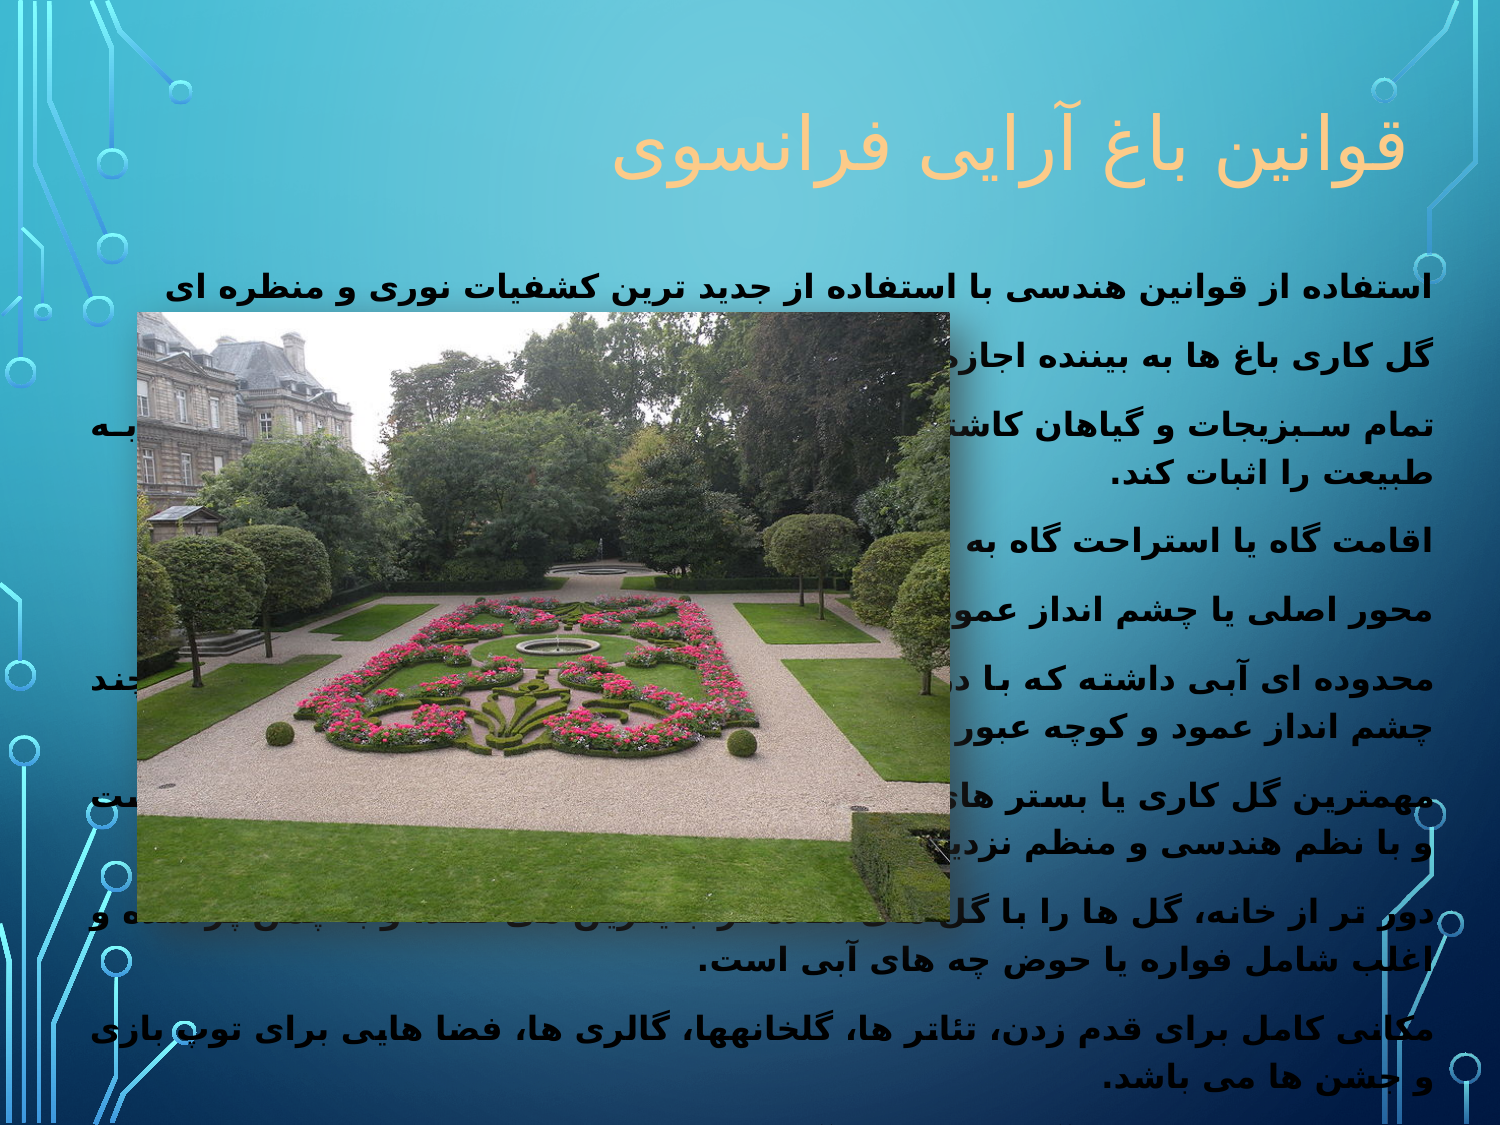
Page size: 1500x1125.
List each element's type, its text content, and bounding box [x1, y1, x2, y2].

picture [137, 312, 951, 923]
list استفاده از قوانین هندسی با استفاده از جدید ترین کشفیات نوری و منظره ای گل کاری باغ ها به بیننده اجازه می دهد تا کل باغ را در یک نگاه ببیند تمام سبزیجات و گیاهان کاشتنی، محدود و جهت دار است تا سلطه انسان به طبیعت را اثبات کند. اقامت گاه یا استراحت گاه به عنوان نقطه مرکزی باغ در نظر گرفته شده محور اصلی یا چشم انداز عمود به سر در و نمای خانه است محدوده ای آبی داشته که با درختان مرز بندی شده است. محور اصلی از یک یا چند چشم انداز عمود و کوچه عبور می کند. مهمترین گل کاری یا بستر های گیاه کاری شده به شکل مربع، دایره یا پیچ دار است و با نظم هندسی و منظم نزدیک خانه قرار گرفته است. دور تر از خانه، گل ها را با گل های ساده تر جایگزین می کنند، و با چمن پر شده و اغلب شامل فواره یا حوض چه های آبی است. مکانی کامل برای قدم زدن، تئاتر ها، گلخانهها، گالری ها، فضا هایی برای توپ بازی و جشن ها می باشد. بخش ها و کانال های آبی به عنوان آیینه هایی به کار می رود که دو برابر اندازه خانه یا درخت است. باغچه با تکه های سنگ تراشی و معمولا با طرح افسانه ای روح داده شده است. [75, 249, 1450, 1063]
title قوانین باغ آرایی فرانسوی [225, 87, 1425, 205]
